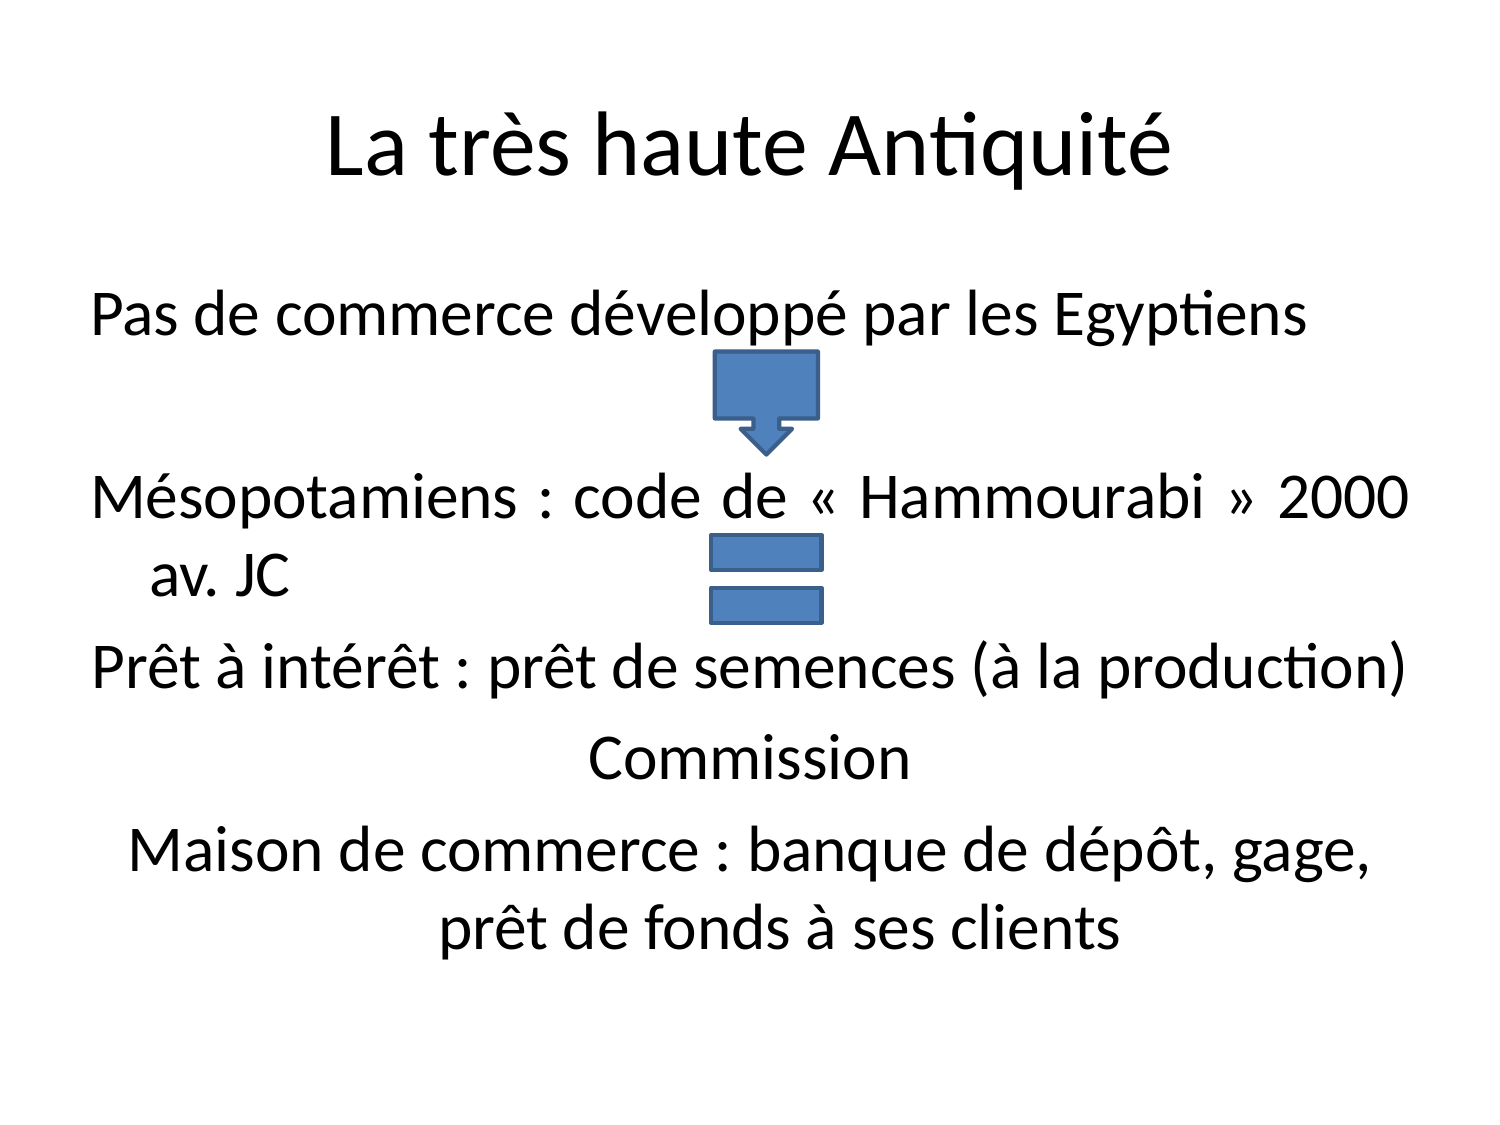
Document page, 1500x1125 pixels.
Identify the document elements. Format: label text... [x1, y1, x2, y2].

title La très haute Antiquité [75, 45, 1425, 233]
text_box [709, 586, 824, 625]
text_box [709, 533, 824, 572]
text_box [712, 349, 821, 457]
list Pas de commerce développé par les Egyptiens Mésopotamiens : code de « Hammourabi » 2000 av. JC Prêt à intérêt : prêt de semences (à la production) Commission Maison de commerce : banque de dépôt, gage, prêt de fonds à ses clients [75, 262, 1425, 1005]
